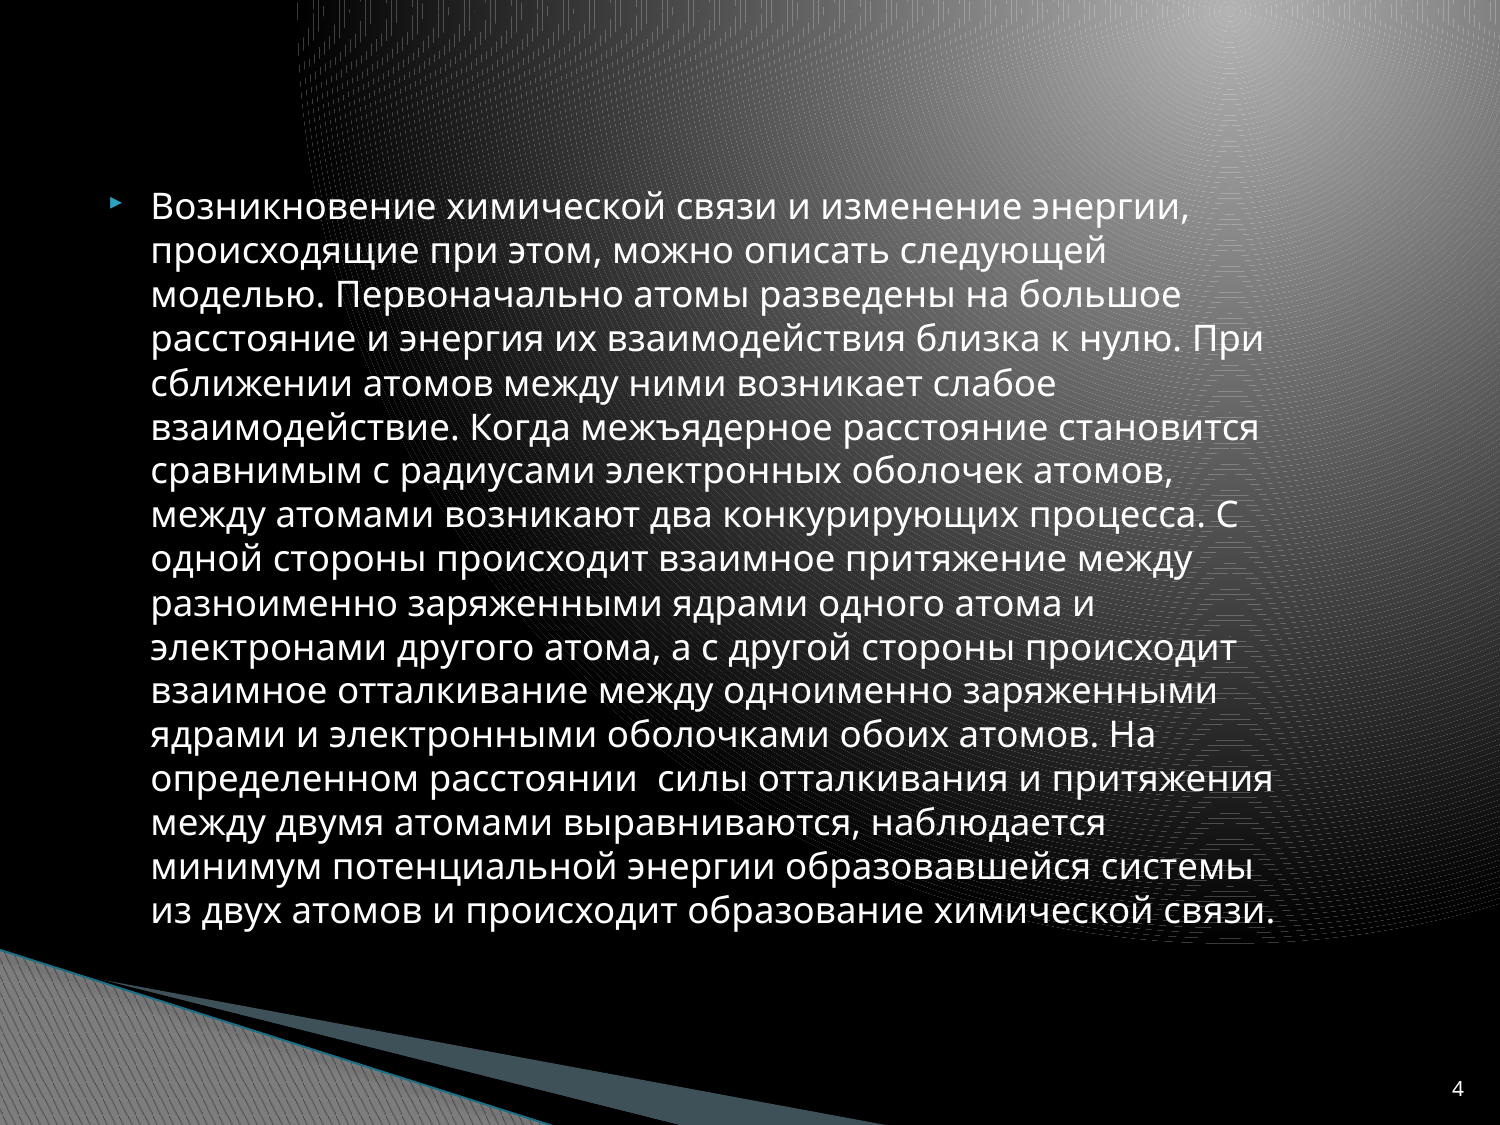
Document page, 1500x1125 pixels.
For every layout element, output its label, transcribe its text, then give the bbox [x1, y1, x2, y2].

picture [0, 952, 543, 1125]
slide_number 4 [1418, 1051, 1479, 1112]
list Возникновение химической связи и изменение энергии, происходящие при этом, можно описать следующей моделью. Первоначально атомы разведены на большое расстояние и энергия их взаимодействия близка к нулю. При сближении атомов между ними возникает слабое взаимодействие. Когда межъядерное расстояние становится сравнимым с радиусами электронных оболочек атомов, между атомами возникают два конкурирующих процесса. С одной стороны происходит взаимное притяжение между разноименно заряженными ядрами одного атома и электронами другого атома, а с другой стороны происходит взаимное отталкивание между одноименно заряженными ядрами и электронными оболочками обоих атомов. На определенном расстоянии силы отталкивания и притяжения между двумя атомами выравниваются, наблюдается минимум потенциальной энергии образовавшейся системы из двух атомов и происходит образование химической связи. [74, 175, 1302, 986]
